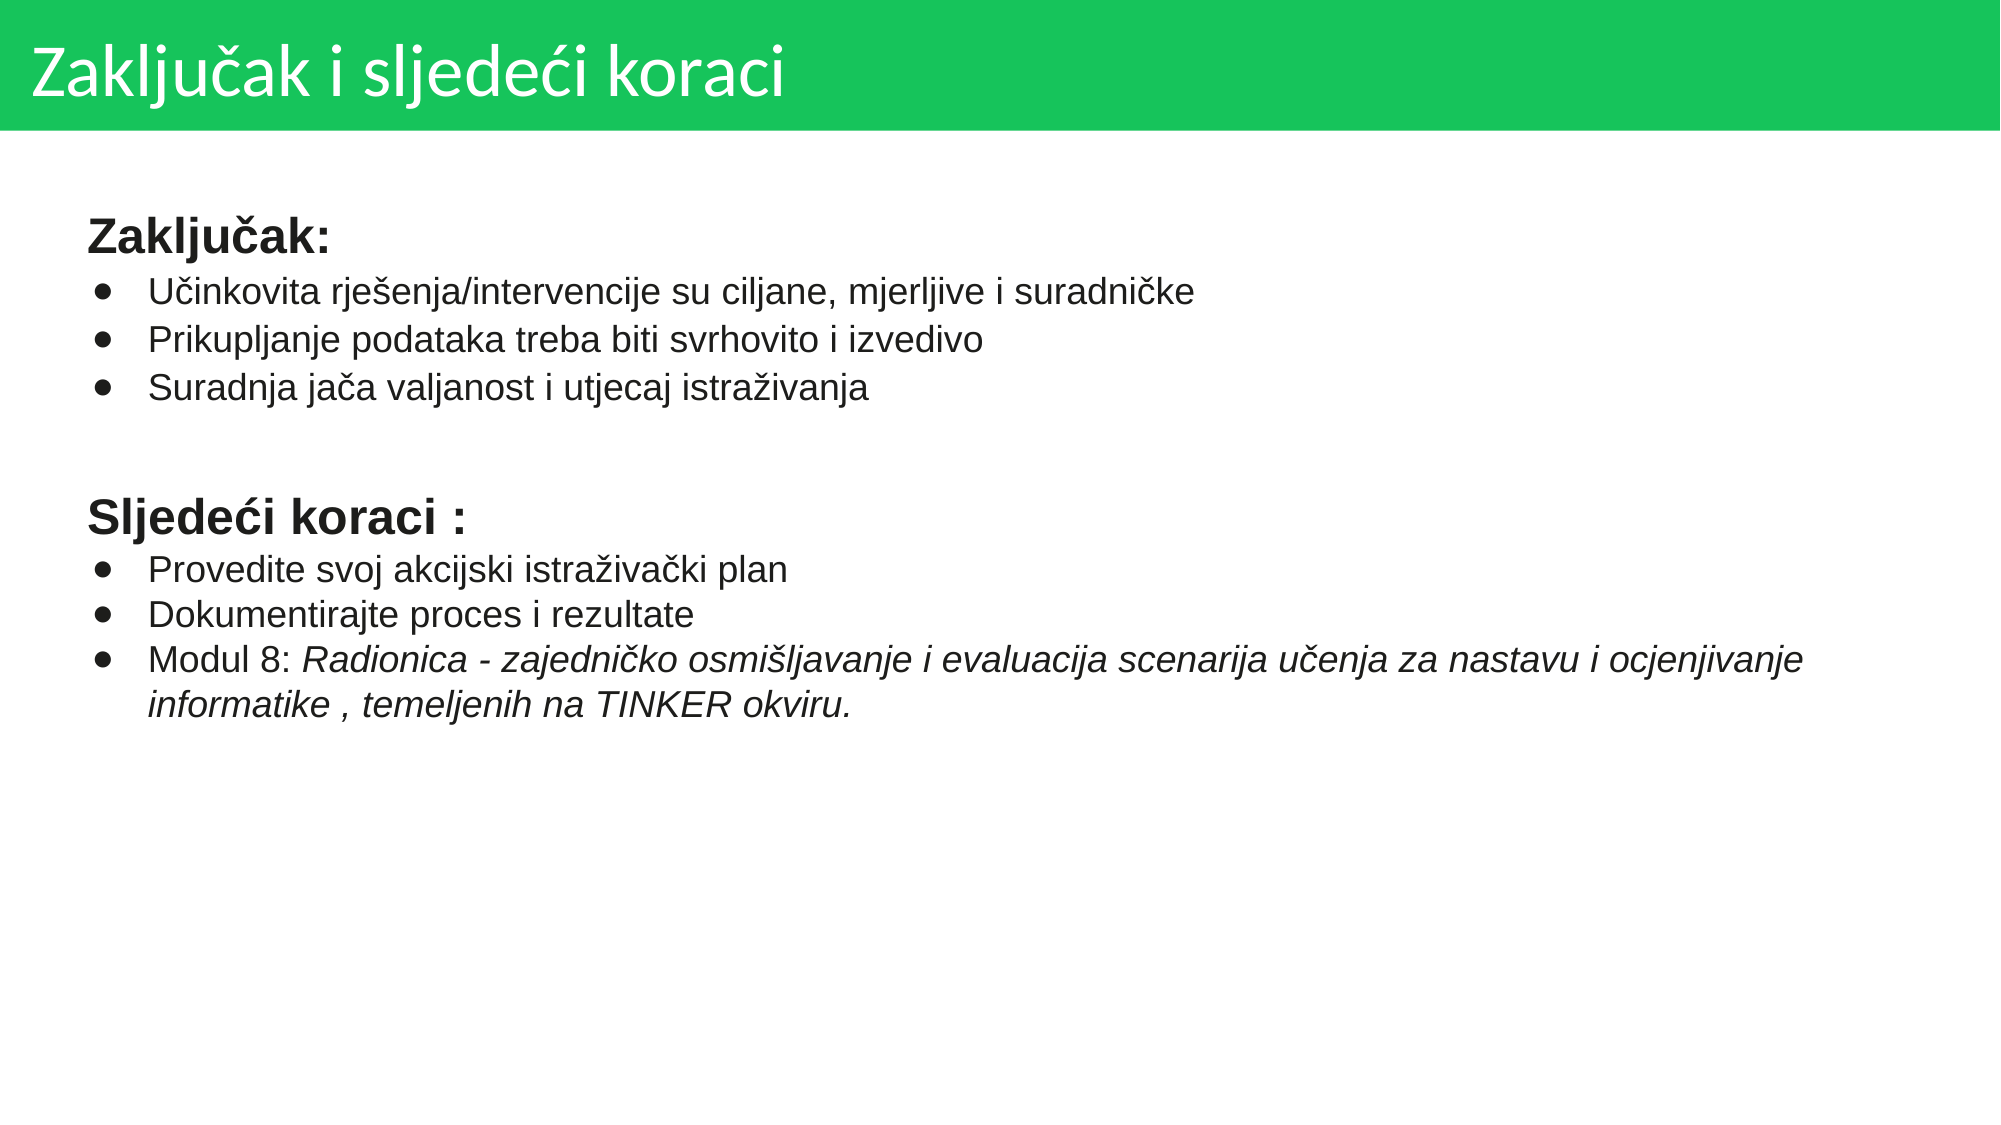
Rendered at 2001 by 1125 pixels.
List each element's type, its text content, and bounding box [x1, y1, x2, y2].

text_box Zaključak: Učinkovita rješenja/intervencije su ciljane, mjerljive i suradničke Prikupljanje podataka treba biti svrhovito i izvedivo Suradnja jača valjanost i utjecaj istraživanja Sljedeći koraci : Provedite svoj akcijski istraživački plan Dokumentirajte proces i rezultate Modul 8: Radionica - zajedničko osmišljavanje i evaluacija scenarija učenja za nastavu i ocjenjivanje informatike , temeljenih na TINKER okviru. [57, 188, 1943, 1054]
title Zaključak i sljedeći koraci [16, 13, 1976, 131]
